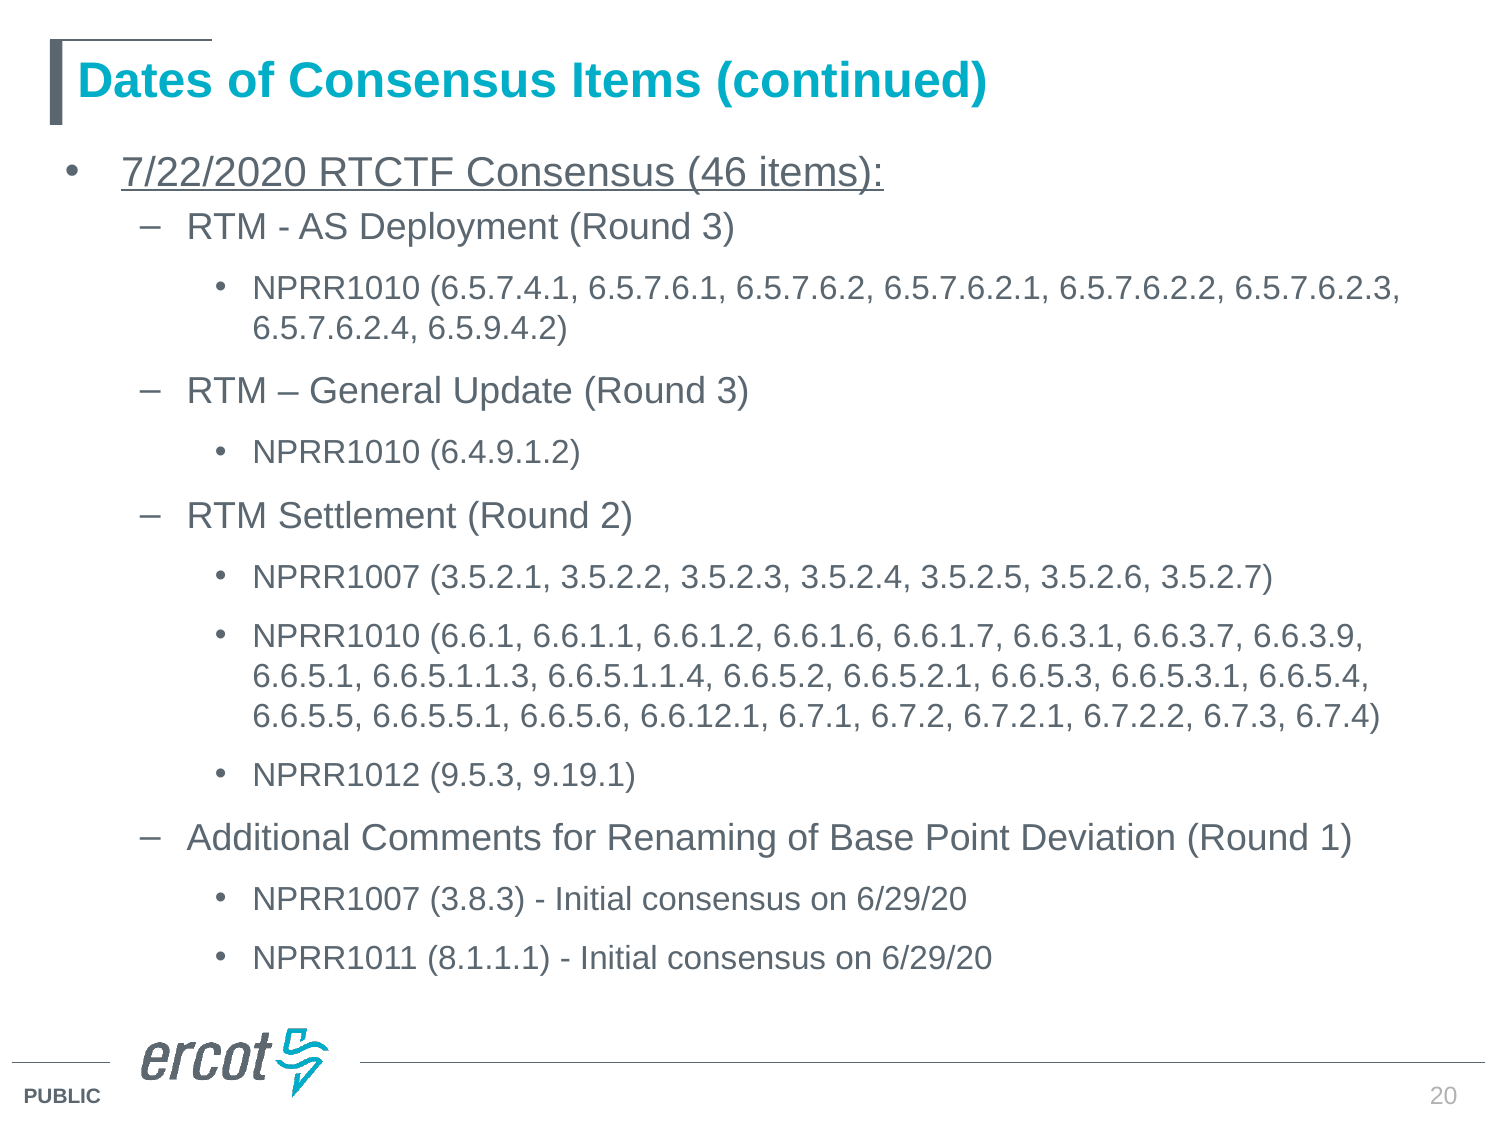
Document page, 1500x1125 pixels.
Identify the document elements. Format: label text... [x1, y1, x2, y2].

title Dates of Consensus Items (continued) [62, 39, 1450, 125]
list 7/22/2020 RTCTF Consensus (46 items): RTM - AS Deployment (Round 3) NPRR1010 (6.5.7.4.1, 6.5.7.6.1, 6.5.7.6.2, 6.5.7.6.2.1, 6.5.7.6.2.2, 6.5.7.6.2.3, 6.5.7.6.2.4, 6.5.9.4.2) RTM – General Update (Round 3) NPRR1010 (6.4.9.1.2) RTM Settlement (Round 2) NPRR1007 (3.5.2.1, 3.5.2.2, 3.5.2.3, 3.5.2.4, 3.5.2.5, 3.5.2.6, 3.5.2.7) NPRR1010 (6.6.1, 6.6.1.1, 6.6.1.2, 6.6.1.6, 6.6.1.7, 6.6.3.1, 6.6.3.7, 6.6.3.9, 6.6.5.1, 6.6.5.1.1.3, 6.6.5.1.1.4, 6.6.5.2, 6.6.5.2.1, 6.6.5.3, 6.6.5.3.1, 6.6.5.4, 6.6.5.5, 6.6.5.5.1, 6.6.5.6, 6.6.12.1, 6.7.1, 6.7.2, 6.7.2.1, 6.7.2.2, 6.7.3, 6.7.4) NPRR1012 (9.5.3, 9.19.1) Additional Comments for Renaming of Base Point Deviation (Round 1) NPRR1007 (3.8.3) - Initial consensus on 6/29/20 NPRR1011 (8.1.1.1) - Initial consensus on 6/29/20 [50, 137, 1450, 967]
slide_number 20 [1400, 1076, 1488, 1113]
picture [137, 1024, 332, 1100]
